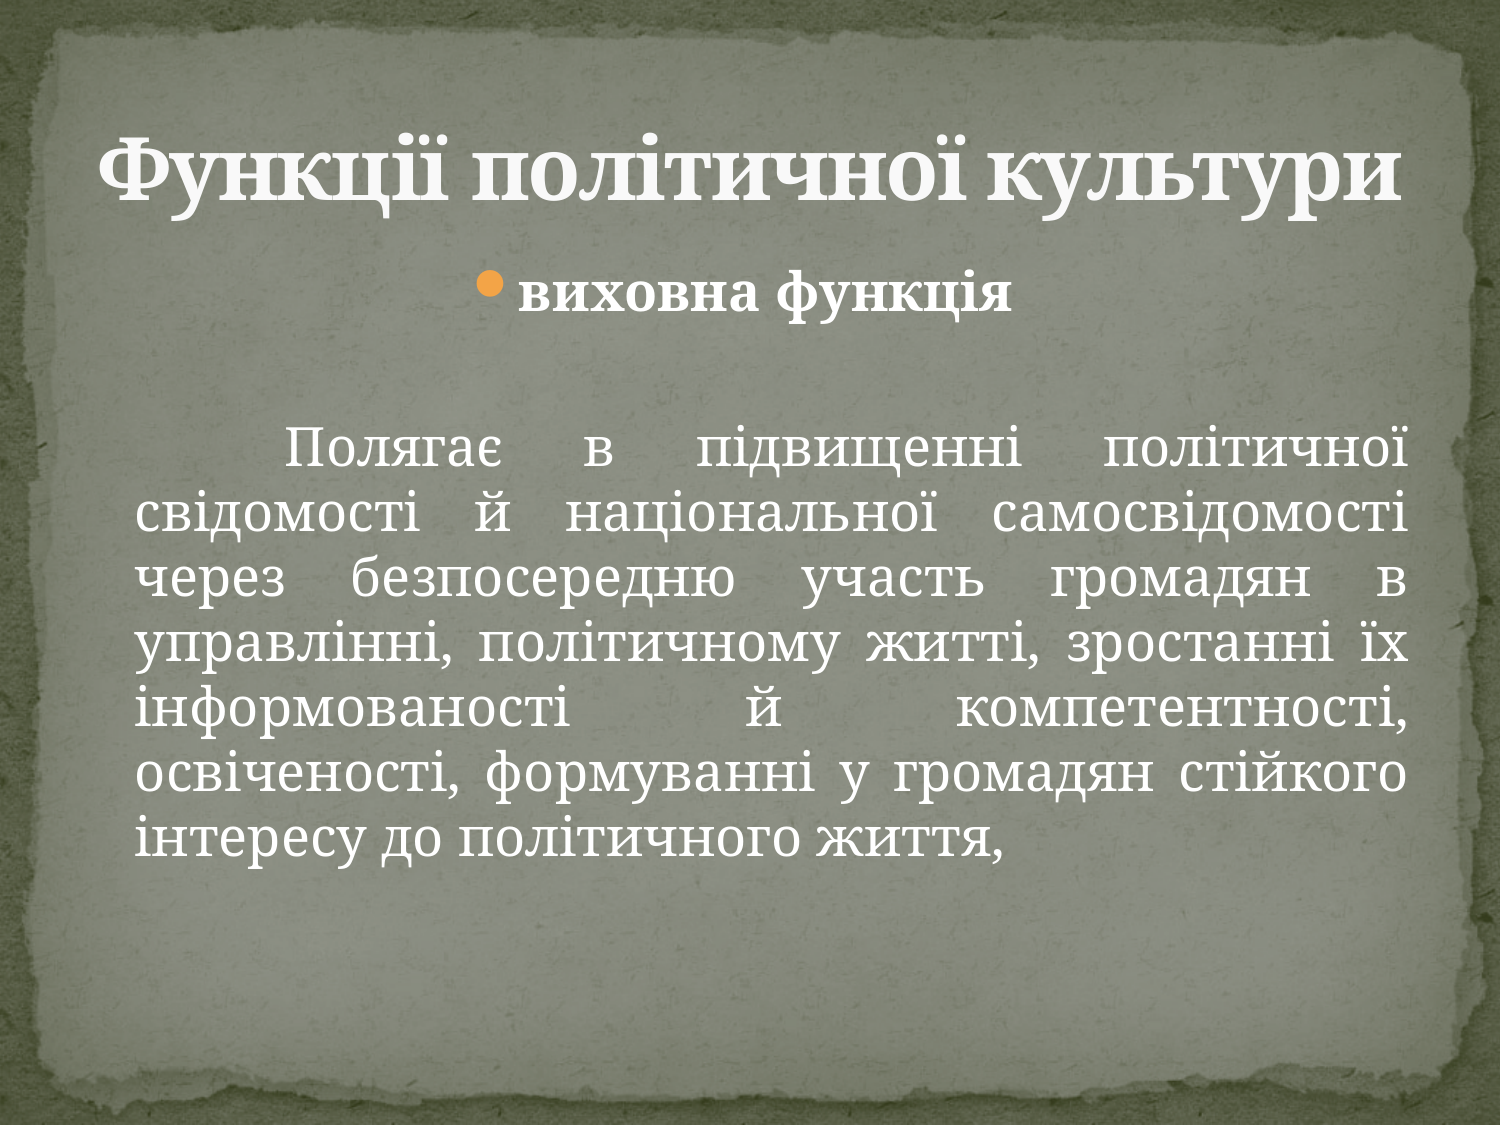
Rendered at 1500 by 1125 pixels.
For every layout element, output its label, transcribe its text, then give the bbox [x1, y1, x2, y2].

title Функції політичної культури [74, 24, 1425, 225]
list виховна функція Полягає в підвищенні політичної свідомості й національної самосвідомості через безпосередню участь громадян в управлінні, політичному житті, зростанні їх інформованості й компетентності, освіченості, формуванні у громадян стійкого інтересу до політичного життя, [75, 249, 1425, 1000]
